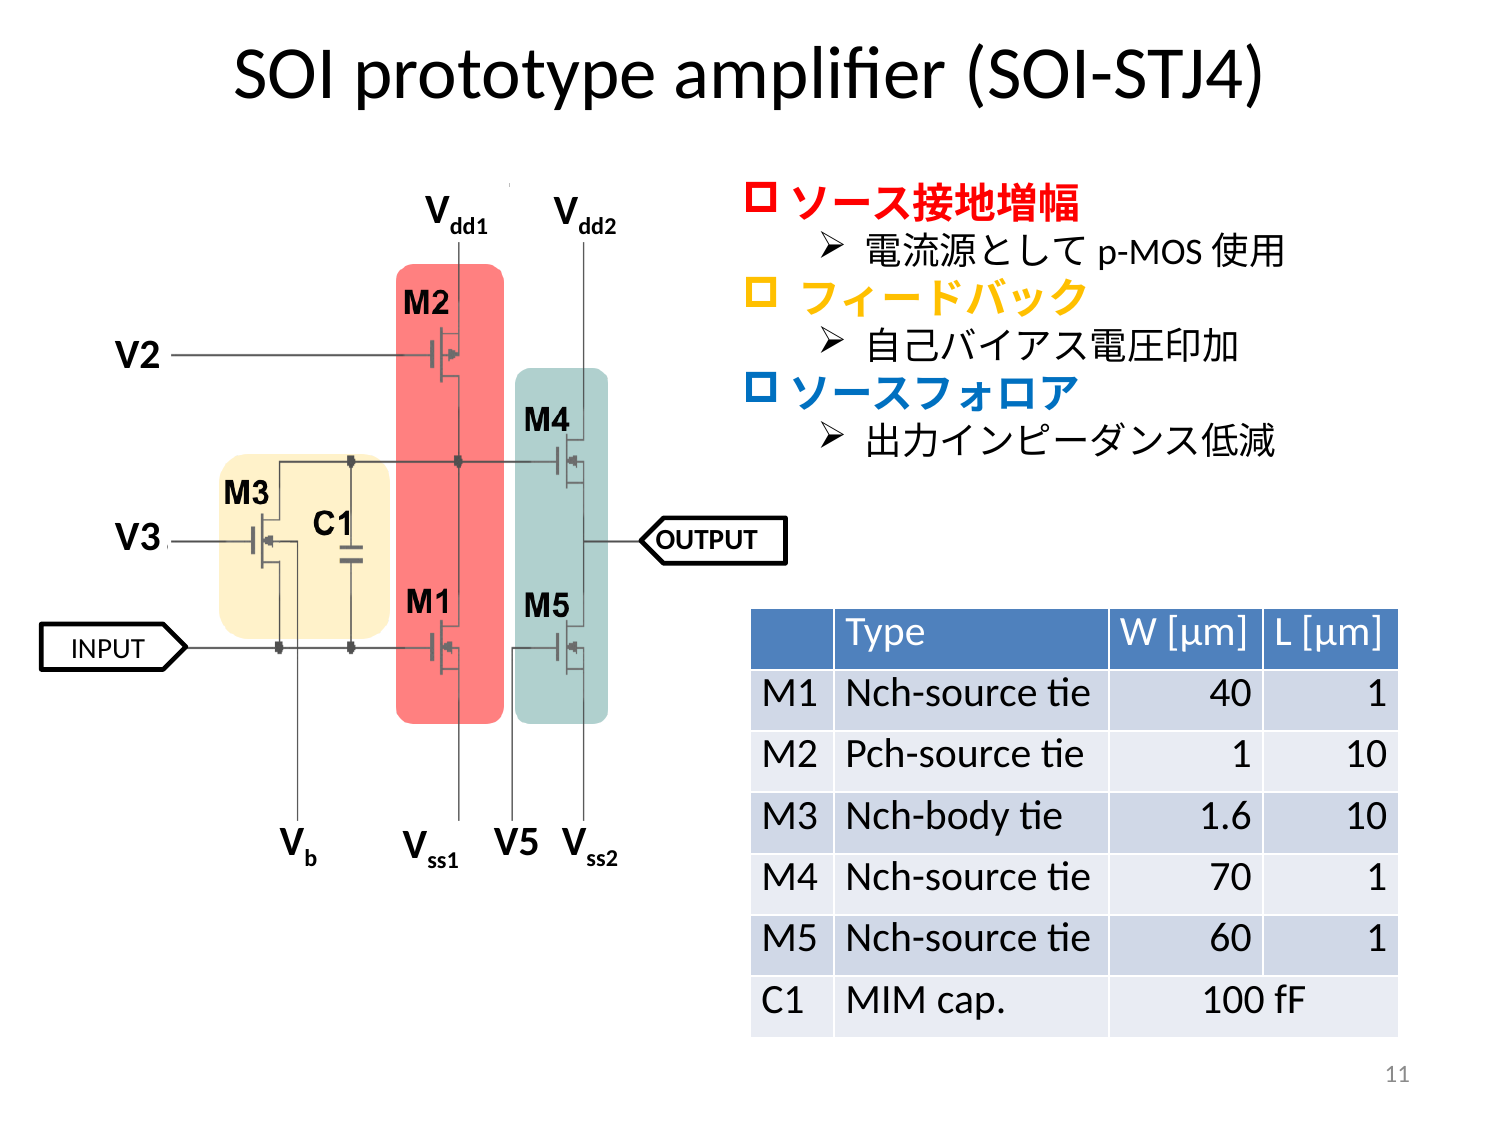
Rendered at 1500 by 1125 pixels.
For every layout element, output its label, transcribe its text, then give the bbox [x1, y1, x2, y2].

table_cell 10 [1264, 793, 1398, 853]
table_cell 70 [1110, 855, 1262, 914]
table_cell M1 [828, 671, 833, 730]
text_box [40, 174, 823, 882]
table_cell M2 [828, 732, 833, 791]
table_cell M5 [751, 916, 833, 975]
table_header Type [835, 609, 1108, 669]
table_cell Nch-body tie [835, 793, 1108, 853]
title SOI prototype amplifier (SOI-STJ4) [75, 22, 1425, 115]
table_cell MIM cap. [835, 977, 1108, 1037]
table_cell 1 [1264, 671, 1398, 730]
table_cell Nch-source tie [835, 916, 1108, 975]
table_cell Nch-source tie [835, 671, 1108, 730]
table_cell M3 [828, 793, 833, 853]
table_cell M4 [751, 855, 833, 914]
table_header L [μm] [1264, 609, 1398, 669]
table_cell C1 [751, 977, 833, 1037]
table_cell 1 [1264, 916, 1398, 975]
table_cell 60 [1110, 916, 1262, 975]
slide_number 11 [1074, 1042, 1425, 1103]
table_cell 100 fF [1110, 977, 1398, 1037]
table_header [828, 609, 833, 669]
table_cell 1 [1264, 855, 1398, 914]
table_cell 40 [1110, 671, 1262, 730]
table_header W [μm] [1110, 609, 1262, 669]
table_cell Nch-source tie [835, 855, 1108, 914]
text_box ソース接地増幅 電流源としてp-MOS使用 フィードバック 自己バイアス電圧印加 ソースフォロア 出力インピーダンス低減 [727, 169, 1312, 470]
table_cell 10 [1264, 732, 1398, 791]
table_cell 1.6 [1110, 793, 1262, 853]
table_cell Pch-source tie [835, 732, 1108, 791]
table_cell 1 [1110, 732, 1262, 791]
